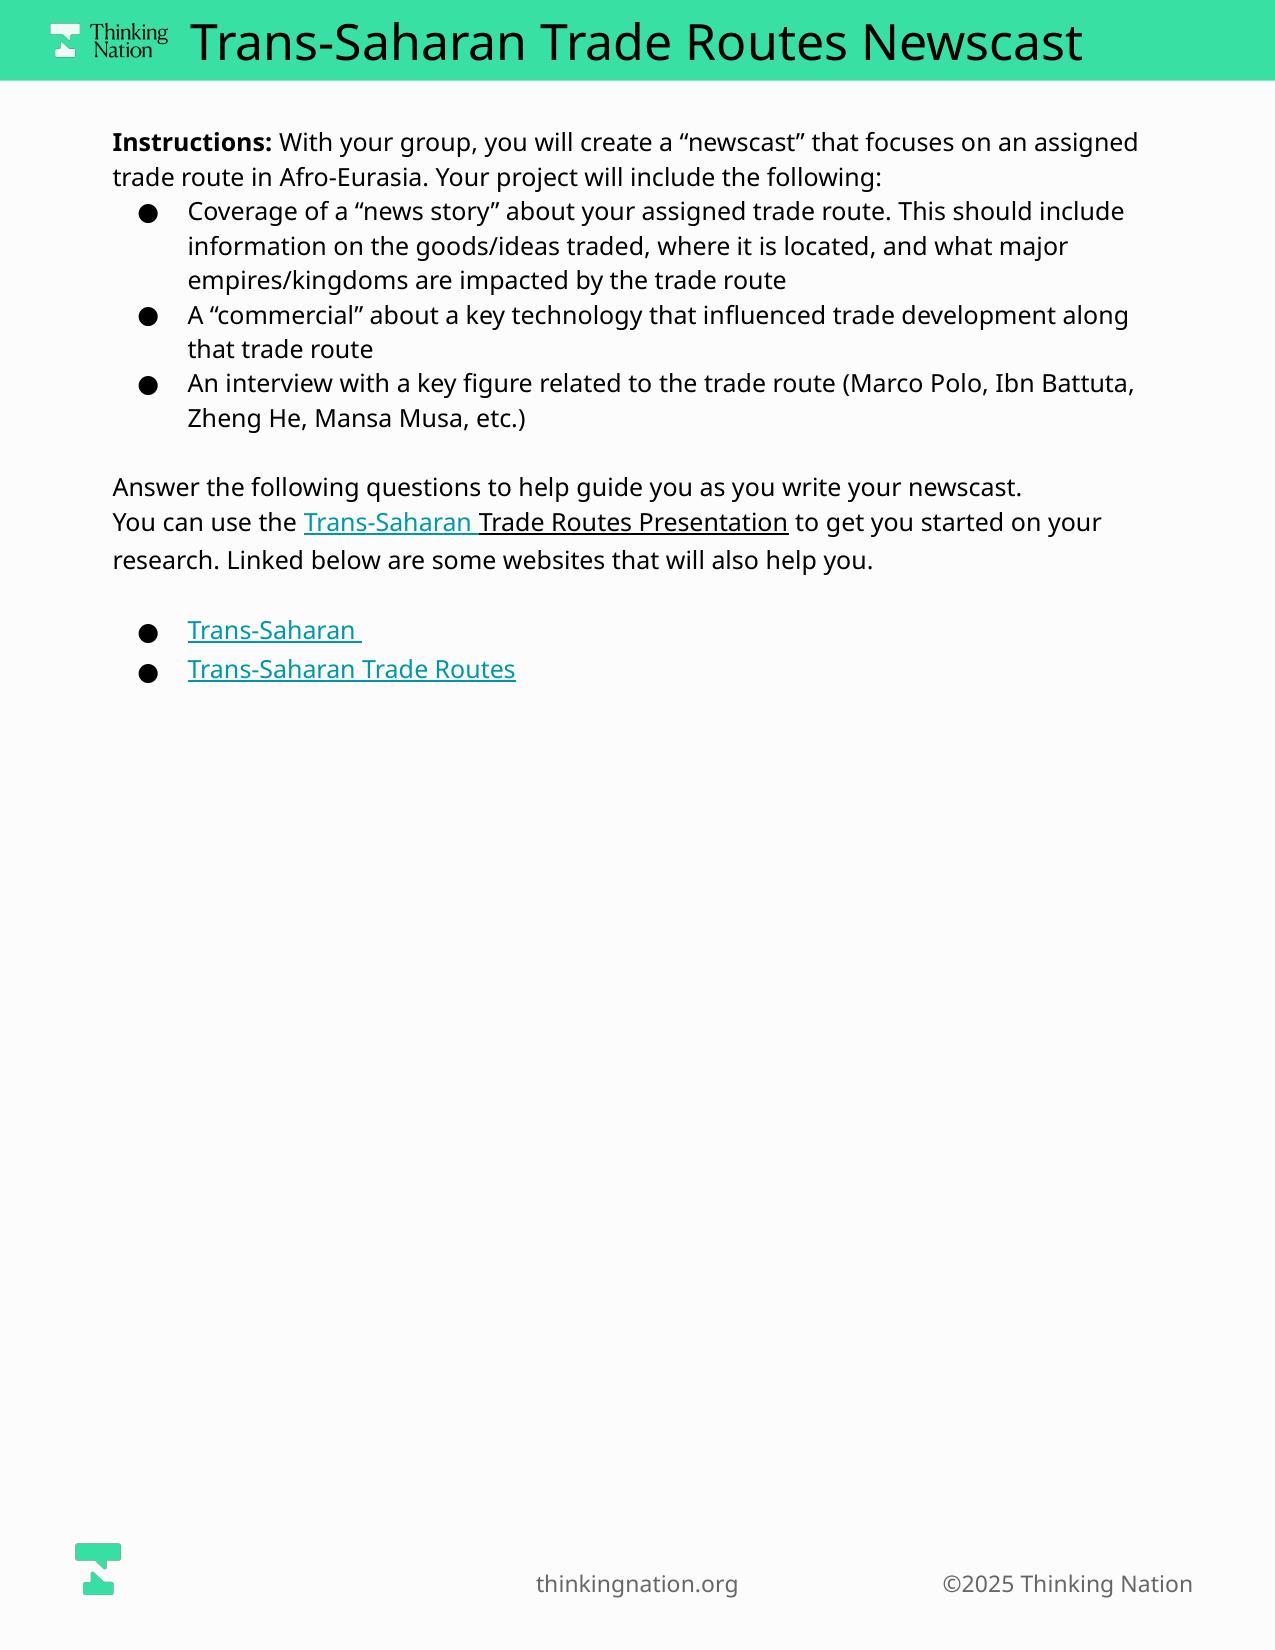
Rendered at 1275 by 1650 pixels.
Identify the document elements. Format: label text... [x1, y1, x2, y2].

picture [36, 12, 172, 69]
text_box Instructions: With your group, you will create a “newscast” that focuses on an assigned trade route in Afro-Eurasia. Your project will include the following: Coverage of a “news story” about your assigned trade route. This should include information on the goods/ideas traded, where it is located, and what major empires/kingdoms are impacted by the trade route A “commercial” about a key technology that influenced trade development along that trade route An interview with a key figure related to the trade route (Marco Polo, Ibn Battuta, Zheng He, Mansa Musa, etc.) Answer the following questions to help guide you as you write your newscast. You can use the Trans-Saharan Trade Routes Presentation to get you started on your research. Linked below are some websites that will also help you. Trans-Saharan Trans-Saharan Trade Routes [97, 107, 1178, 703]
text_box thinkingnation.org [486, 1553, 789, 1605]
text_box Trans-Saharan Trade Routes Newscast [0, 0, 1275, 81]
picture [62, 1533, 134, 1605]
text_box ©2025 Thinking Nation [907, 1553, 1210, 1605]
